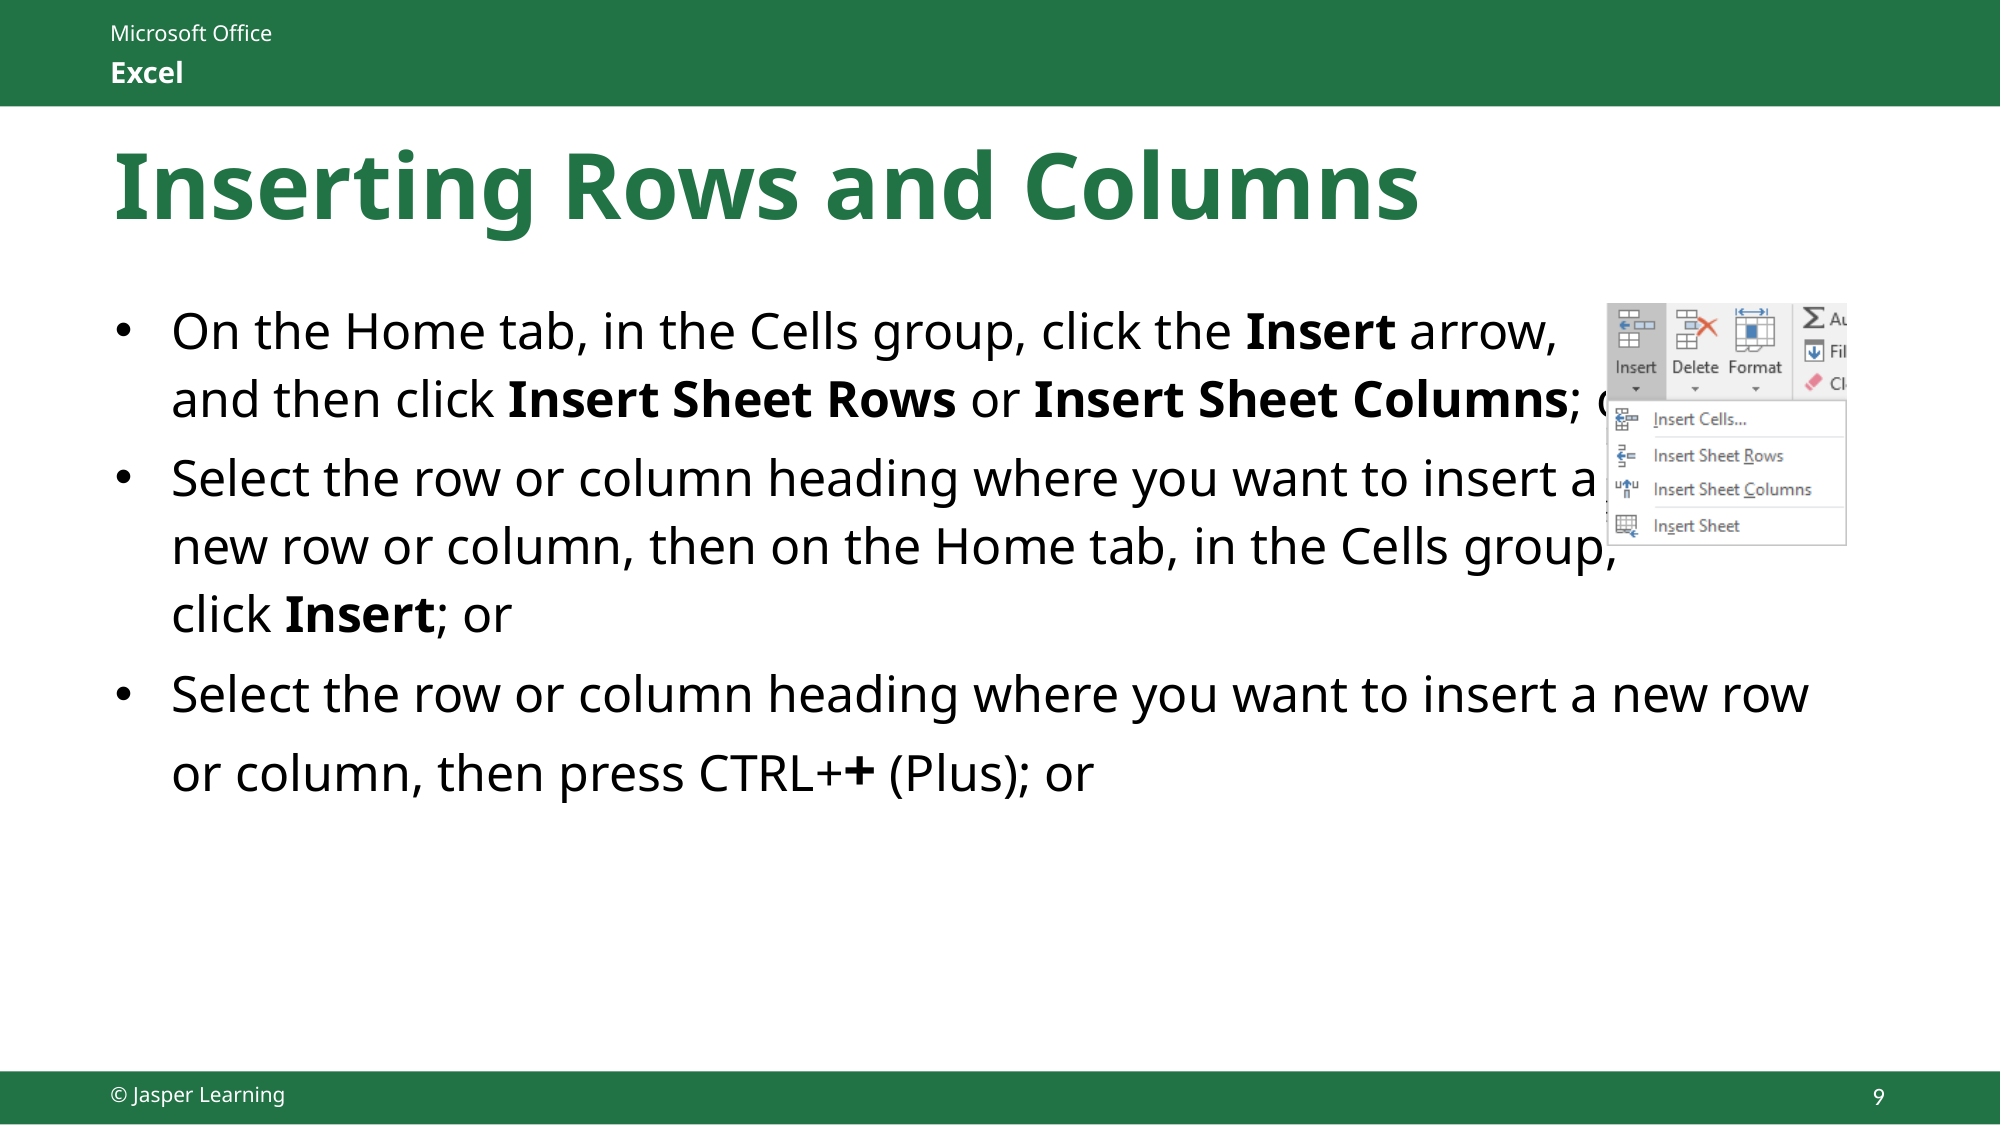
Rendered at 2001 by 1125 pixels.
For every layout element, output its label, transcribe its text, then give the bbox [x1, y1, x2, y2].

list On the Home tab, in the Cells group, click the Insert arrow, and then click Insert Sheet Rows or Insert Sheet Columns; or Select the row or column heading where you want to insert a new row or column, then on the Home tab, in the Cells group, click Insert; or Select the row or column heading where you want to insert a new row or column, then press CTRL++ (Plus); or [99, 283, 1886, 1026]
footer © Jasper Learning [95, 1065, 729, 1125]
picture [1606, 302, 1847, 547]
title Inserting Rows and Columns [99, 118, 1866, 248]
slide_number 9 [1433, 1065, 1900, 1125]
